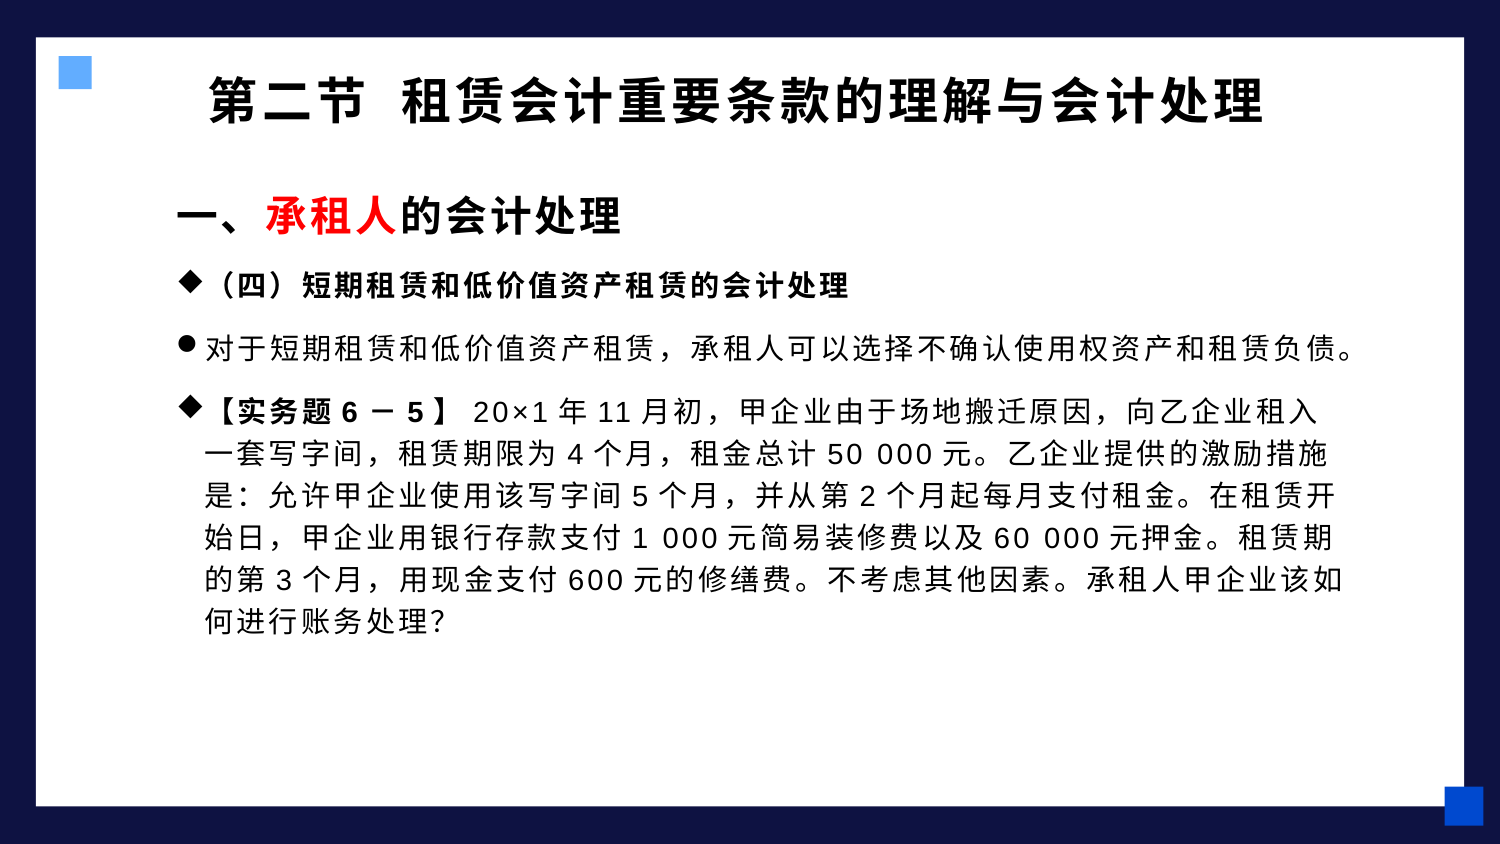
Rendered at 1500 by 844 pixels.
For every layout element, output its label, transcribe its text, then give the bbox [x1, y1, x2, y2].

title 第二节 租赁会计重要条款的理解与会计处理 [141, 48, 1327, 138]
list 一、承租人的会计处理 （四）短期租赁和低价值资产租赁的会计处理 对于短期租赁和低价值资产租赁，承租人可以选择不确认使用权资产和租赁负债。 【实务题6－5】20×1年11月初，甲企业由于场地搬迁原因，向乙企业租入一套写字间，租赁期限为4个月，租金总计50 000元。乙企业提供的激励措施是：允许甲企业使用该写字间5个月，并从第2个月起每月支付租金。在租赁开始日，甲企业用银行存款支付1 000元简易装修费以及60 000元押金。租赁期的第3个月，用现金支付600元的修缮费。不考虑其他因素。承租人甲企业该如何进行账务处理？ [159, 179, 1365, 604]
